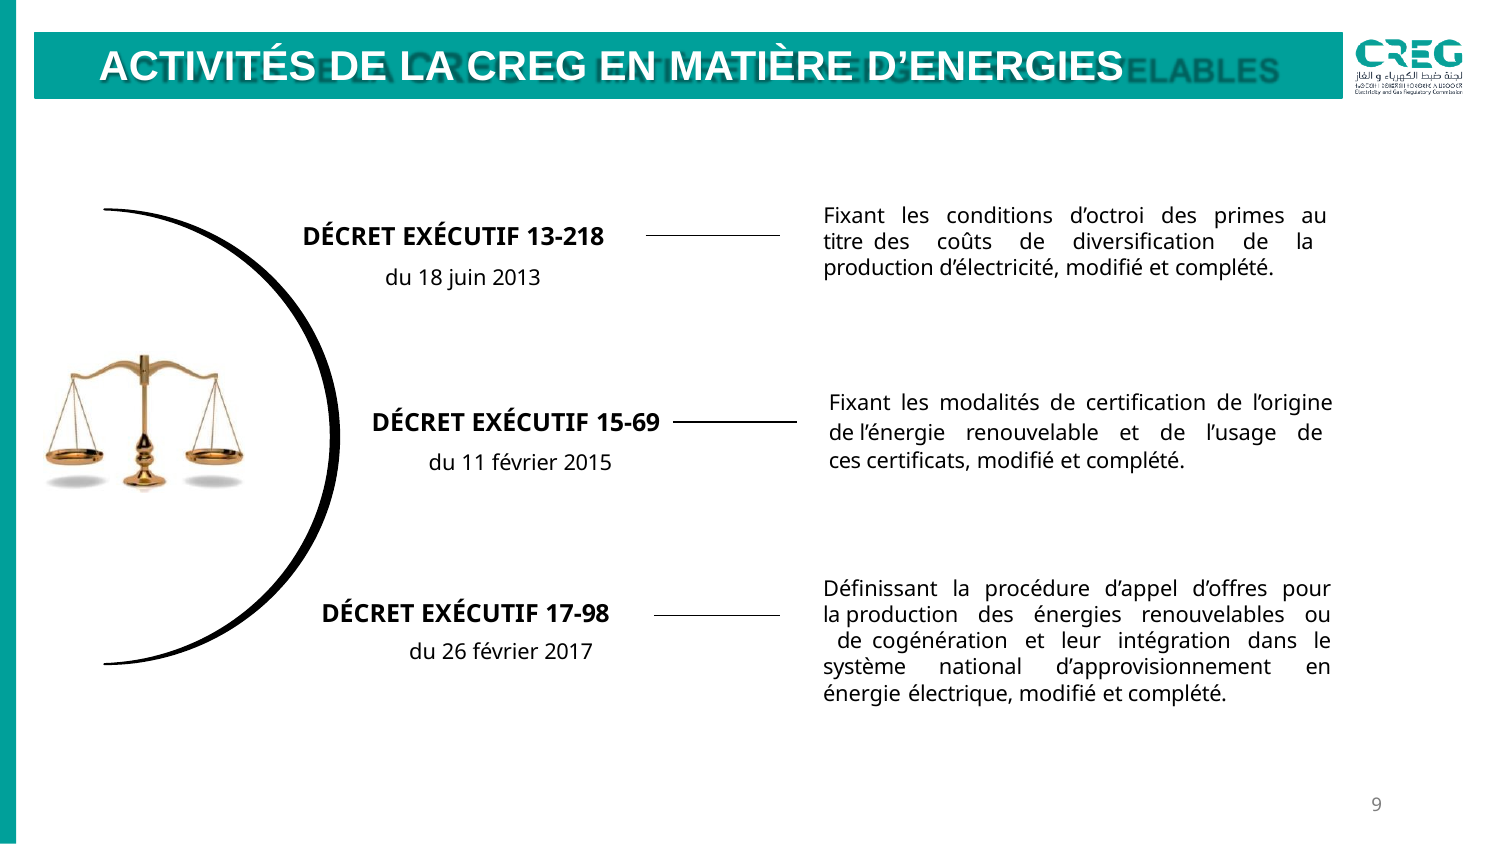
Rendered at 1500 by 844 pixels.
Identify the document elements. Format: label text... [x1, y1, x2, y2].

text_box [33, 25, 1343, 121]
slide_number 9 [1354, 792, 1391, 844]
text_box Fixant les conditions d’octroi des primes au titre des coûts de diversification de la production d’électricité, modifié et complété. [821, 199, 1328, 280]
text_box DÉCRET EXÉCUTIF 13-218 du 18 juin 2013 [300, 203, 635, 291]
text_box Fixant les modalités de certification de l’origine de l’énergie renouvelable et de l’usage de ces certificats, modifié et complété. [826, 384, 1334, 474]
title Activités de la CREG en matière d’Energies Renouvelables [34, 6, 1466, 180]
text_box Définissant la procédure d’appel d’offres pour la production des énergies renouvelables ou de cogénération et leur intégration dans le système national d’approvisionnement en énergie électrique, modifié et complété. [821, 572, 1333, 706]
text_box DÉCRET EXÉCUTIF 17-98 du 26 février 2017 [345, 584, 638, 664]
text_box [43, 208, 341, 666]
text_box DÉCRET EXÉCUTIF 15-69 du 11 février 2015 [356, 389, 676, 475]
